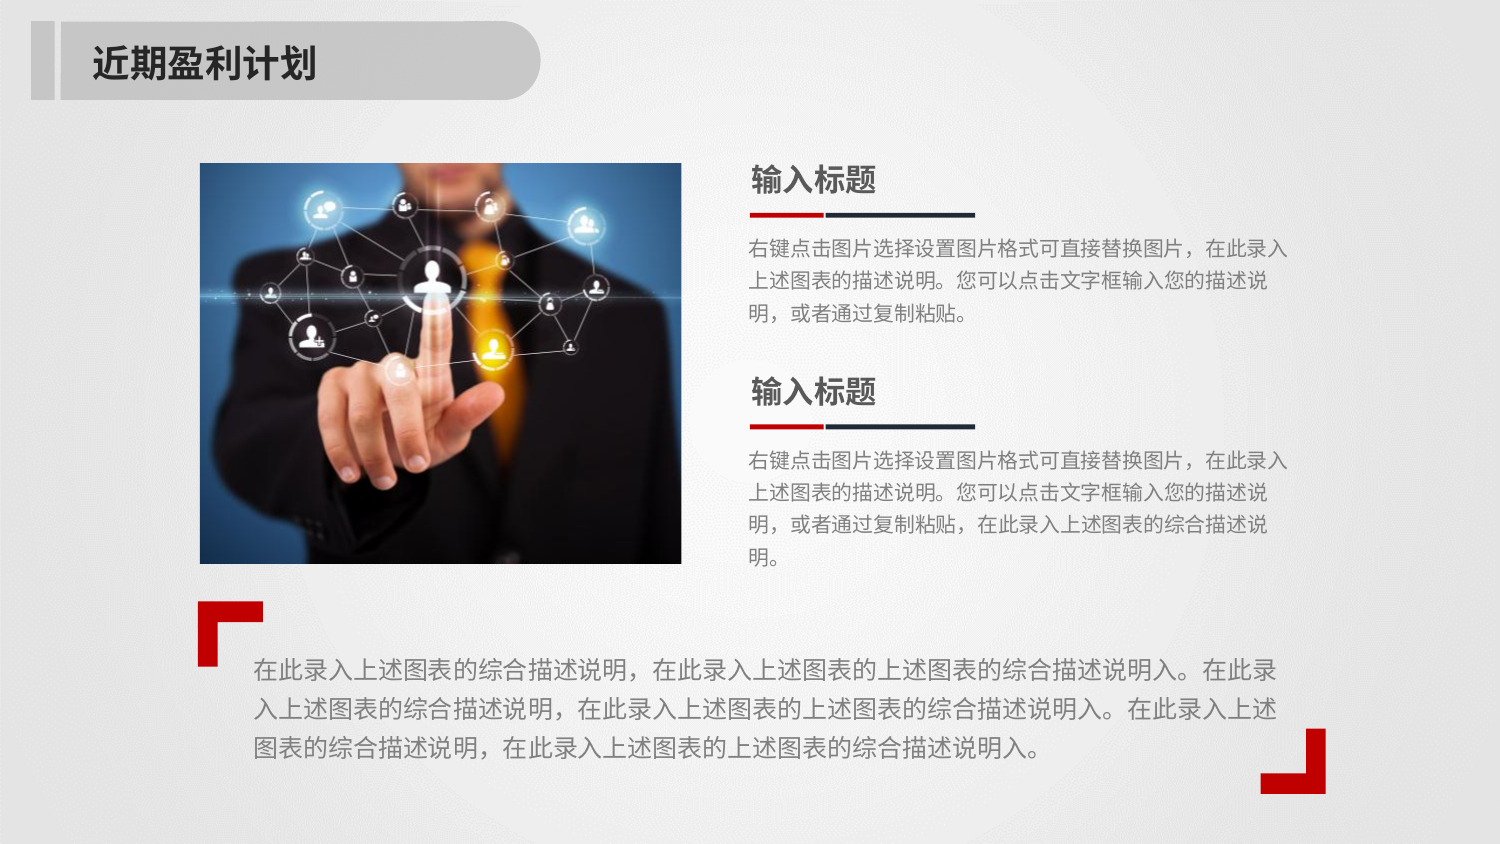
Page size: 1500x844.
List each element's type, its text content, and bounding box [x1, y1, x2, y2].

text_box 输入标题 [743, 367, 886, 414]
text_box [748, 211, 823, 220]
text_box [29, 19, 57, 102]
text_box [823, 422, 977, 431]
text_box [823, 211, 977, 220]
text_box 右键点击图片选择设置图片格式可直接替换图片，在此录入上述图表的描述说明。您可以点击文字框输入您的描述说明，或者通过复制粘贴，在此录入上述图表的综合描述说明。 [740, 435, 1313, 574]
text_box [748, 422, 823, 431]
text_box 右键点击图片选择设置图片格式可直接替换图片，在此录入上述图表的描述说明。您可以点击文字框输入您的描述说明，或者通过复制粘贴。 [740, 223, 1313, 330]
picture [0, 0, 1500, 844]
text_box 近期盈利计划 [81, 34, 549, 91]
text_box 输入标题 [743, 156, 886, 202]
text_box [197, 601, 263, 667]
text_box [198, 162, 684, 565]
text_box 在此录入上述图表的综合描述说明，在此录入上述图表的上述图表的综合描述说明入。在此录入上述图表的综合描述说明，在此录入上述图表的上述图表的综合描述说明入。在此录入上述图表的综合描述说明，在此录入上述图表的上述图表的综合描述说明入。 [242, 640, 1294, 769]
text_box [1260, 728, 1326, 794]
text_box [58, 19, 534, 103]
